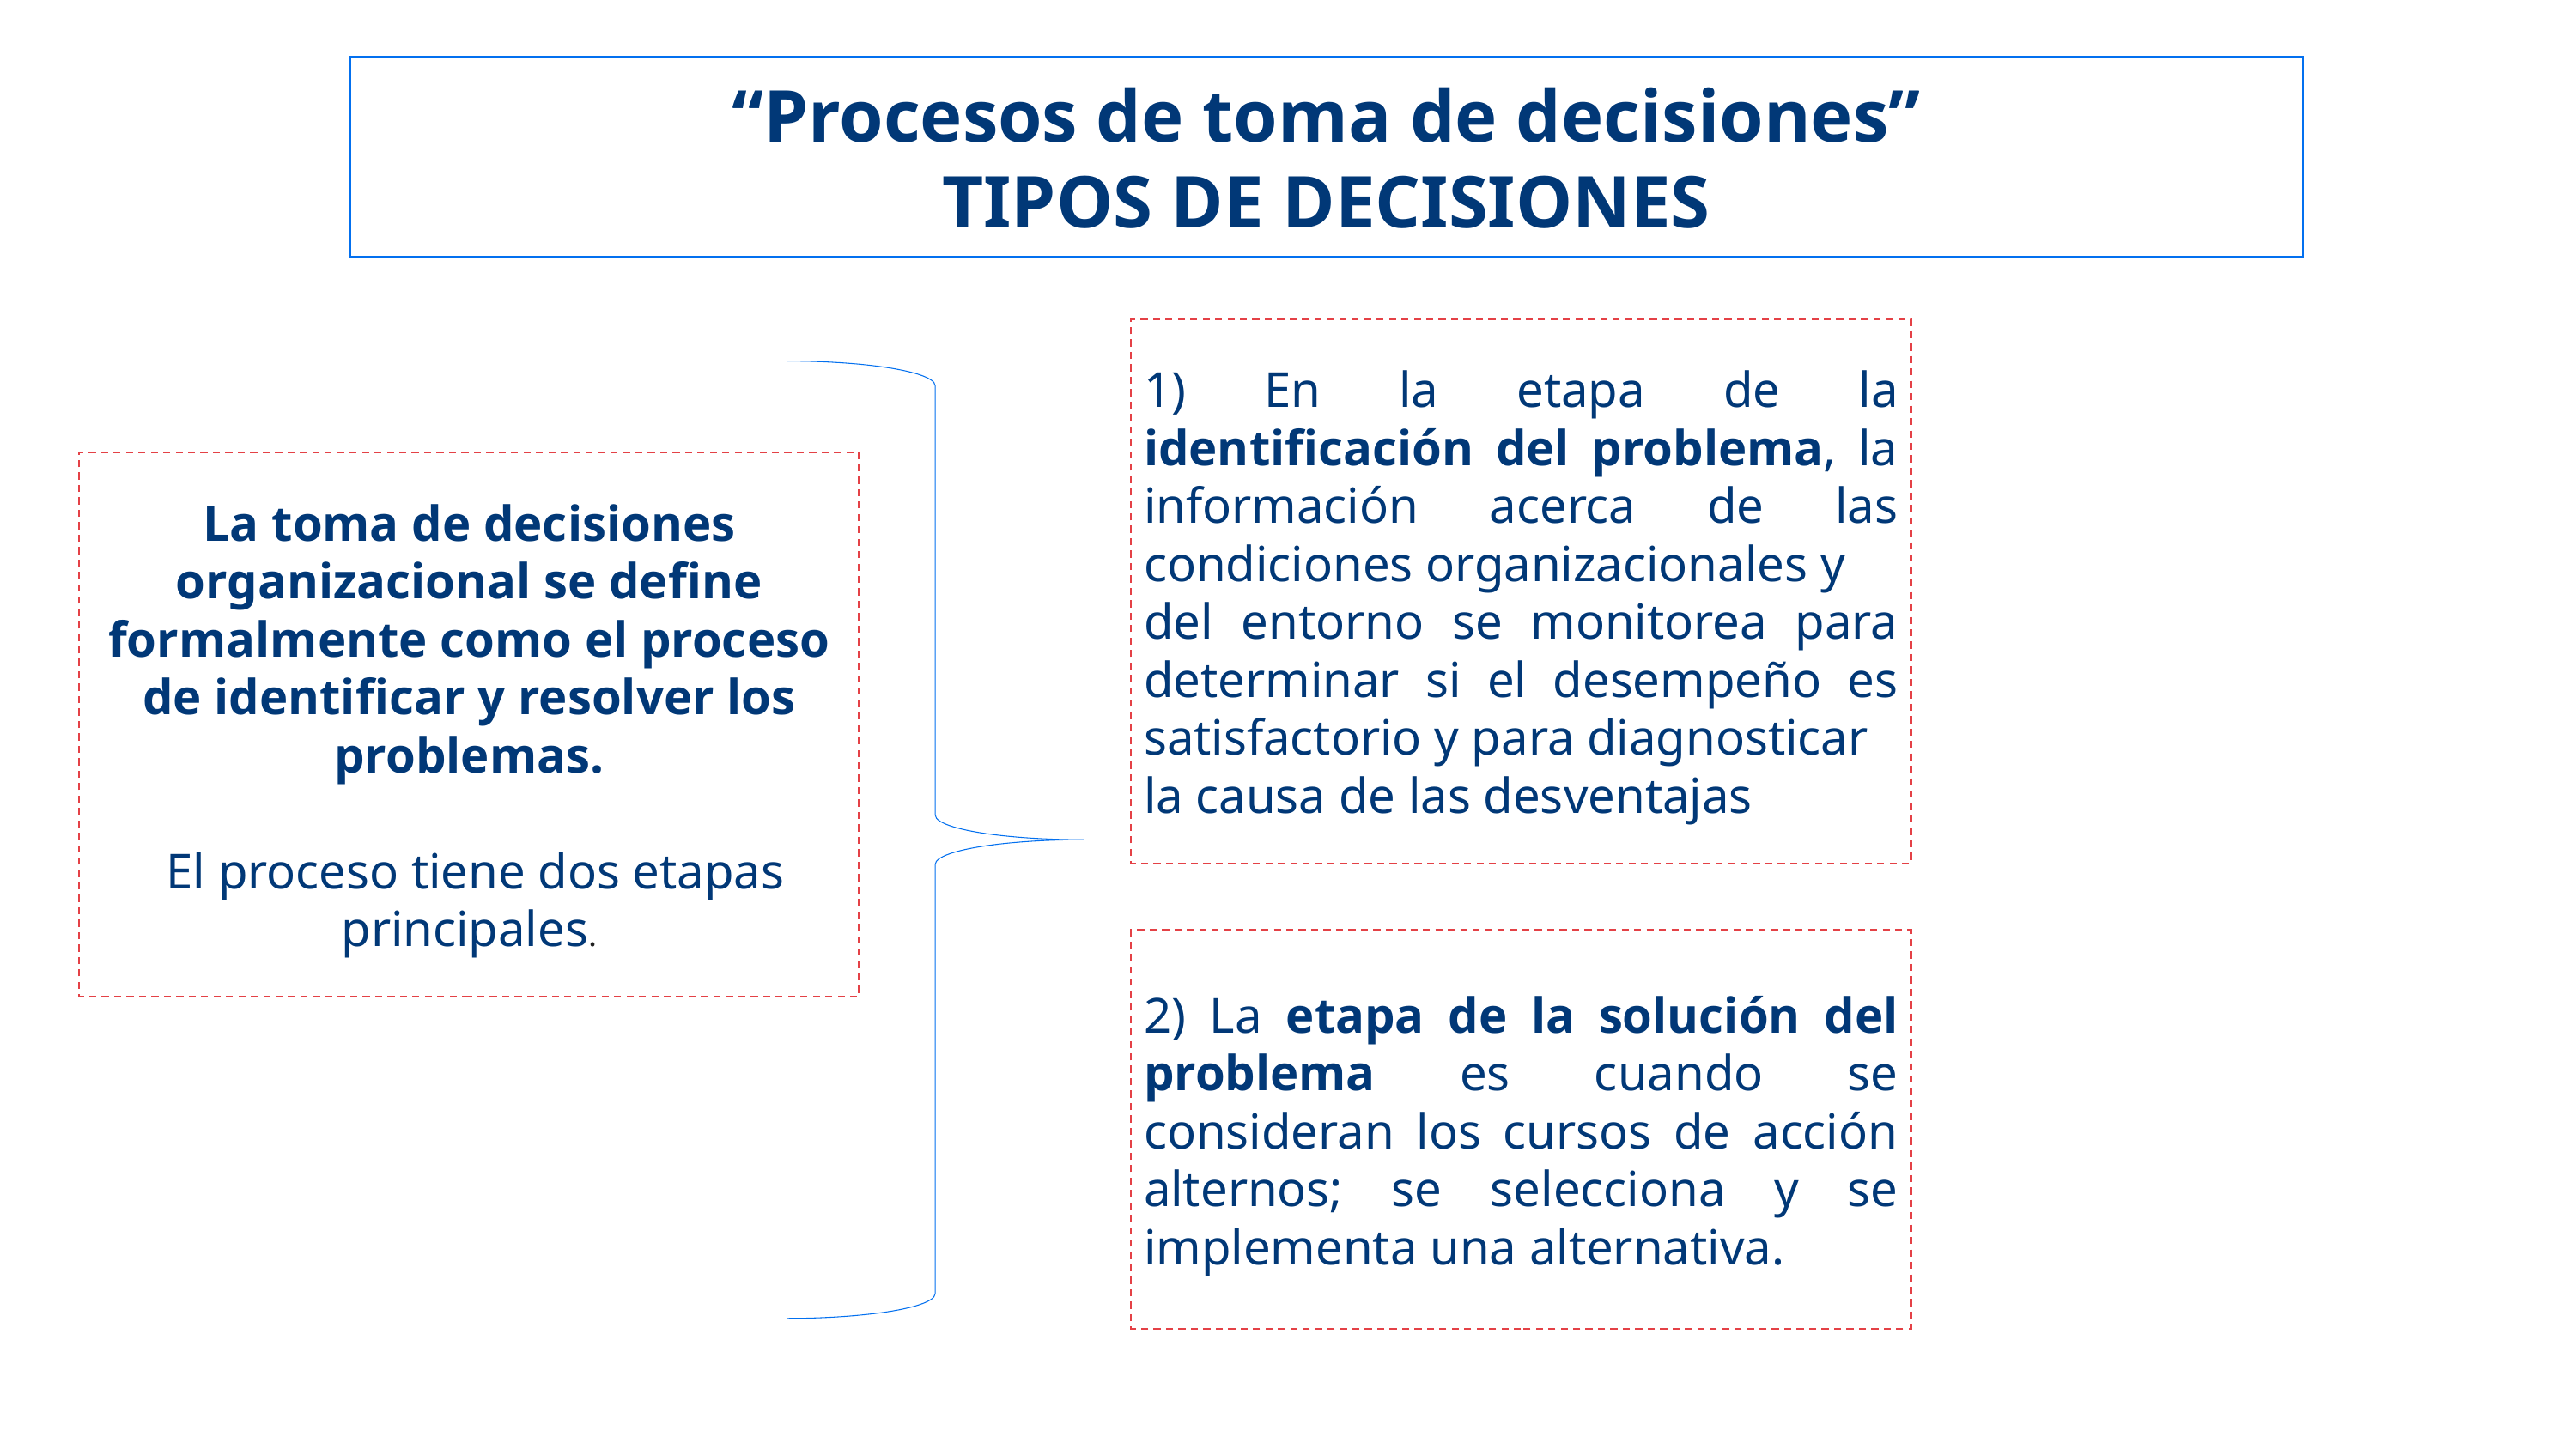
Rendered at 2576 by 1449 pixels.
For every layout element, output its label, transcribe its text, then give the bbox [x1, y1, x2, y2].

text_box [787, 361, 1084, 1319]
text_box La toma de decisiones organizacional se define formalmente como el proceso de identificar y resolver los problemas. El proceso tiene dos etapas principales. [79, 452, 787, 997]
text_box 1) En la etapa de la identificación del problema, la información acerca de las condiciones organizacionales y del entorno se monitorea para determinar si el desempeño es satisfactorio y para diagnosticar la causa de las desventajas [1131, 318, 1911, 864]
text_box 2) La etapa de la solución del problema es cuando se consideran los cursos de acción alternos; se selecciona y se implementa una alternativa. [1131, 930, 1911, 1329]
text_box “Procesos de toma de decisiones” TIPOS DE DECISIONES [349, 56, 2303, 257]
